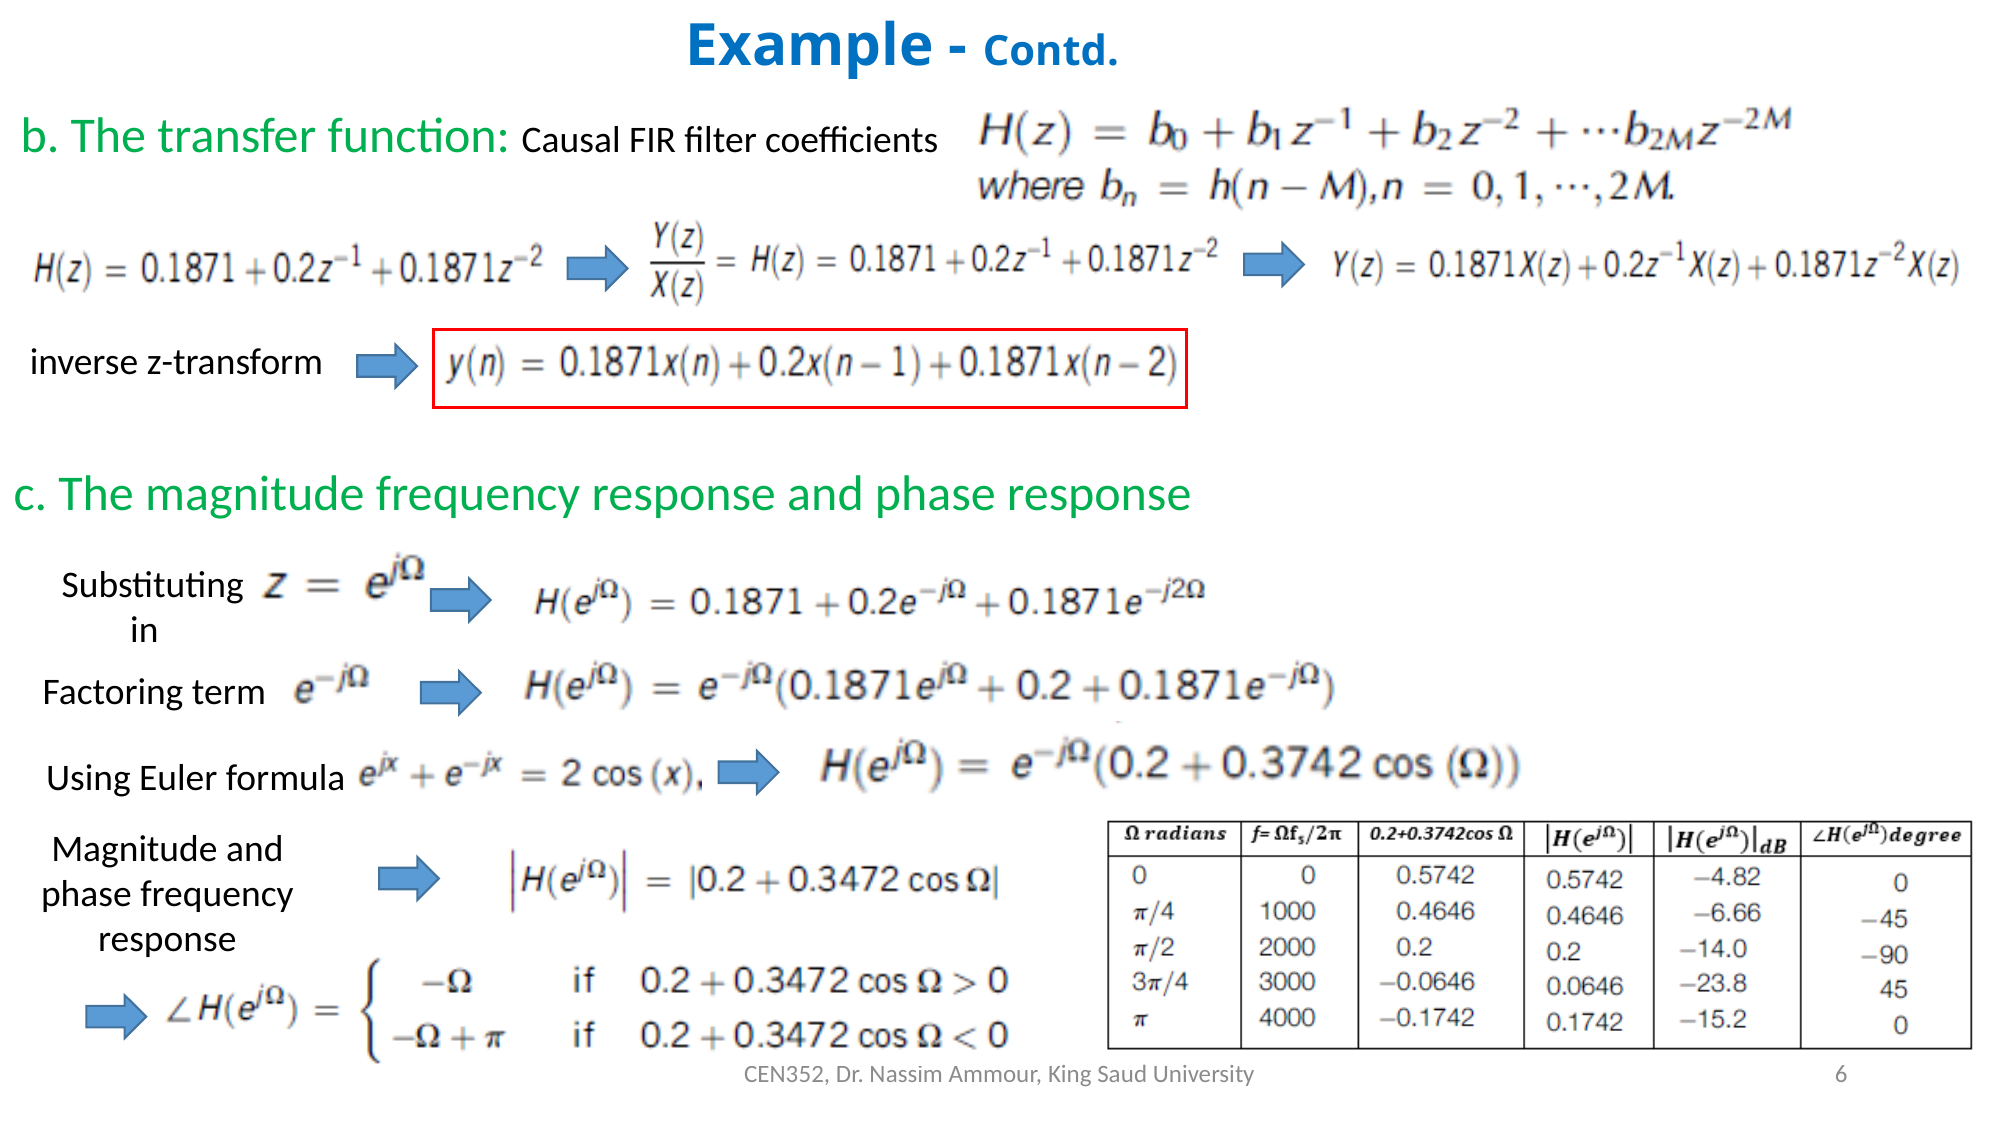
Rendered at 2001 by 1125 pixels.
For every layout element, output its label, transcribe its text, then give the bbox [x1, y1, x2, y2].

footer CEN352, Dr. Nassim Ammour, King Saud University [662, 1042, 1338, 1103]
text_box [26, 652, 384, 721]
picture [433, 321, 1187, 408]
text_box [717, 748, 780, 797]
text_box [810, 721, 1541, 803]
text_box [431, 576, 493, 625]
slide_number 6 [1412, 1056, 1863, 1103]
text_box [13, 211, 1973, 314]
text_box Example - Contd. [671, 0, 1135, 85]
picture [164, 945, 1029, 1066]
text_box c. The magnitude frequency response and phase response [0, 443, 1208, 528]
picture [1103, 818, 1977, 1056]
picture [260, 546, 431, 614]
picture [518, 645, 1353, 721]
picture [959, 98, 1807, 161]
text_box [419, 668, 483, 717]
picture [528, 566, 1214, 633]
text_box [378, 854, 441, 903]
text_box Magnitude and phase frequency response [6, 816, 329, 967]
picture [490, 840, 1018, 923]
text_box b. The transfer function: Causal FIR filter coefficients [5, 85, 954, 170]
picture [972, 164, 1692, 214]
text_box [356, 342, 419, 391]
picture [358, 737, 702, 803]
text_box [85, 992, 148, 1041]
text_box Using Euler formula [31, 745, 361, 806]
text_box inverse z-transform [14, 329, 347, 390]
